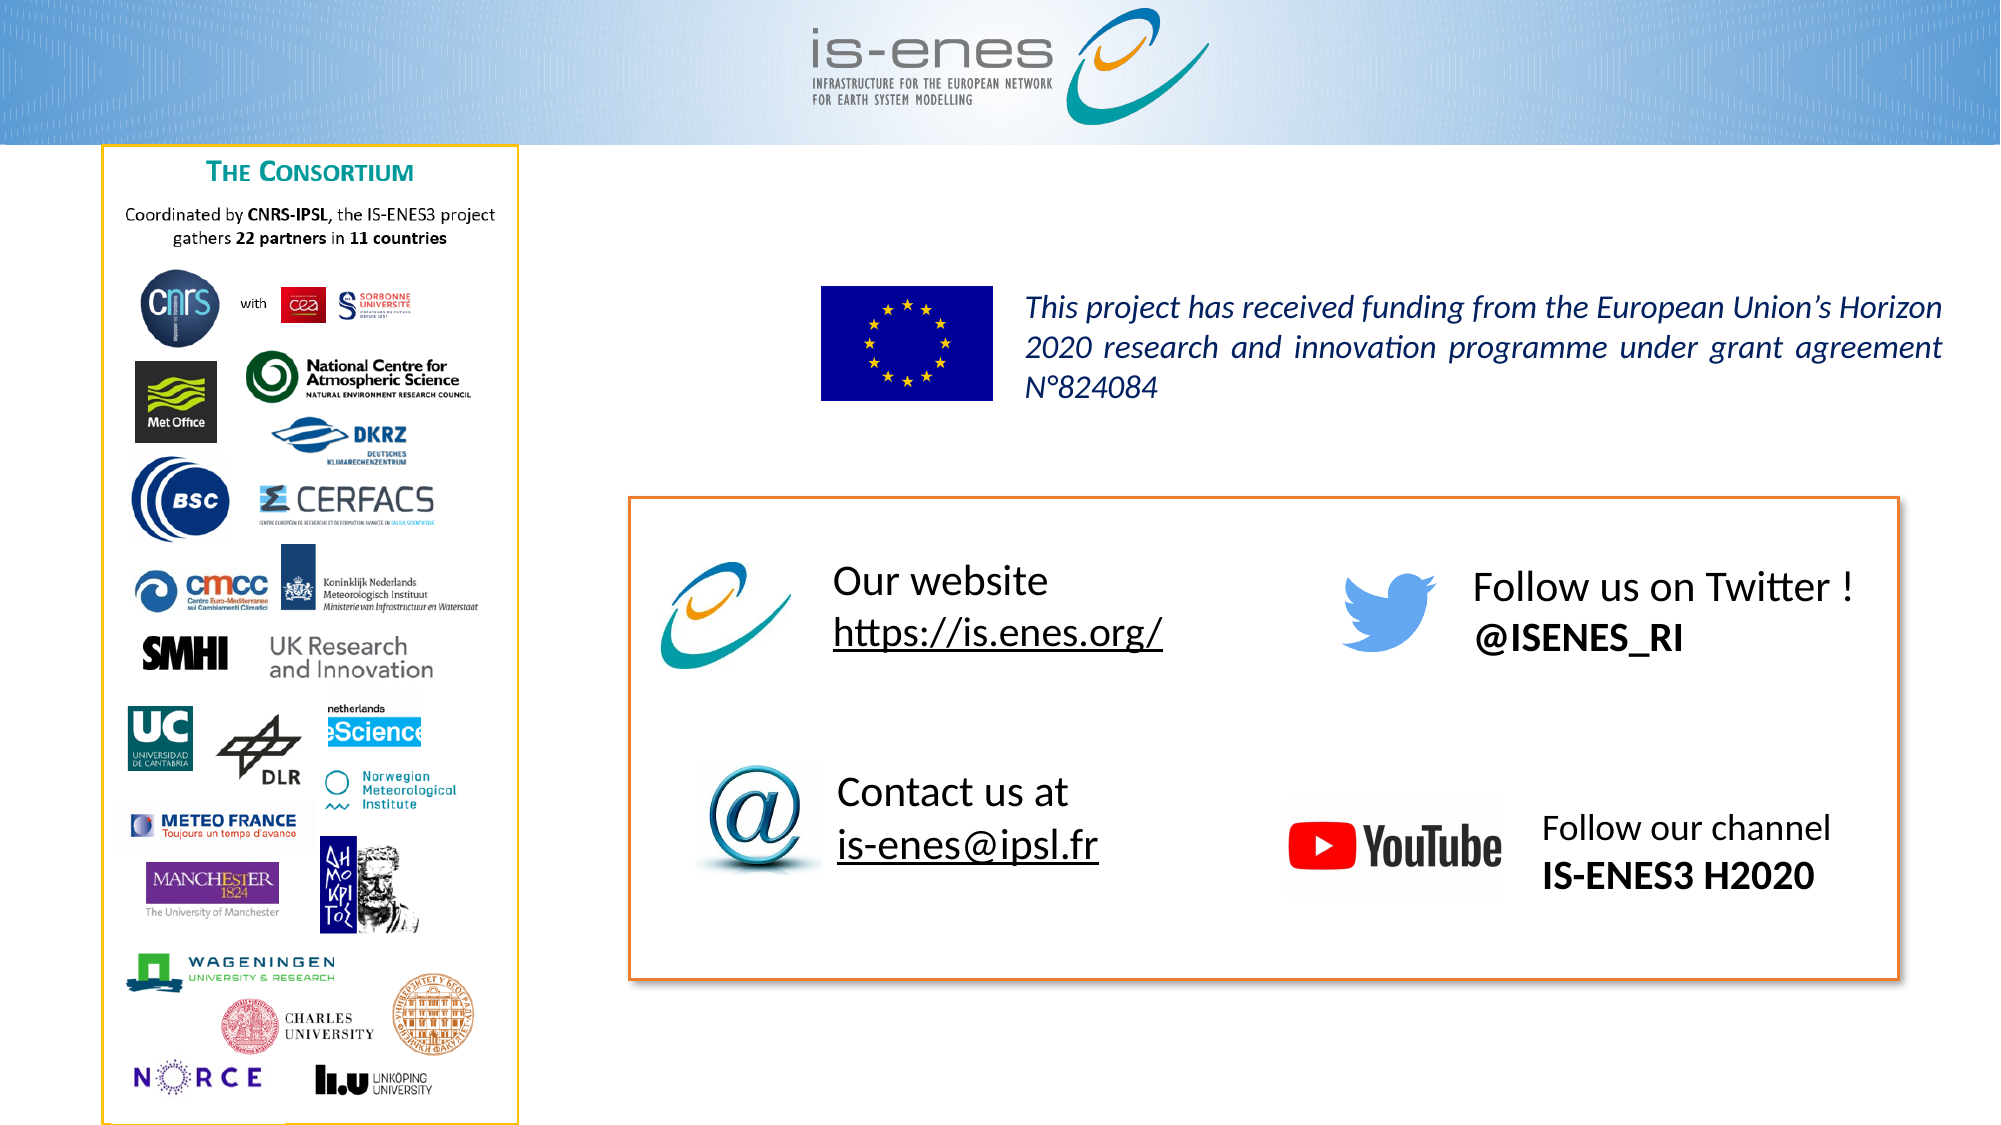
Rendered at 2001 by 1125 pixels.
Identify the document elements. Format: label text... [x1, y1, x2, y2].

picture [101, 141, 519, 1125]
picture [813, 7, 1209, 125]
picture [821, 286, 994, 401]
text_box This project has received funding from the European Union’s Horizon 2020 research and innovation programme under grant agreement N°824084 [1009, 277, 1960, 413]
text_box [0, 0, 2000, 145]
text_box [629, 497, 1899, 980]
